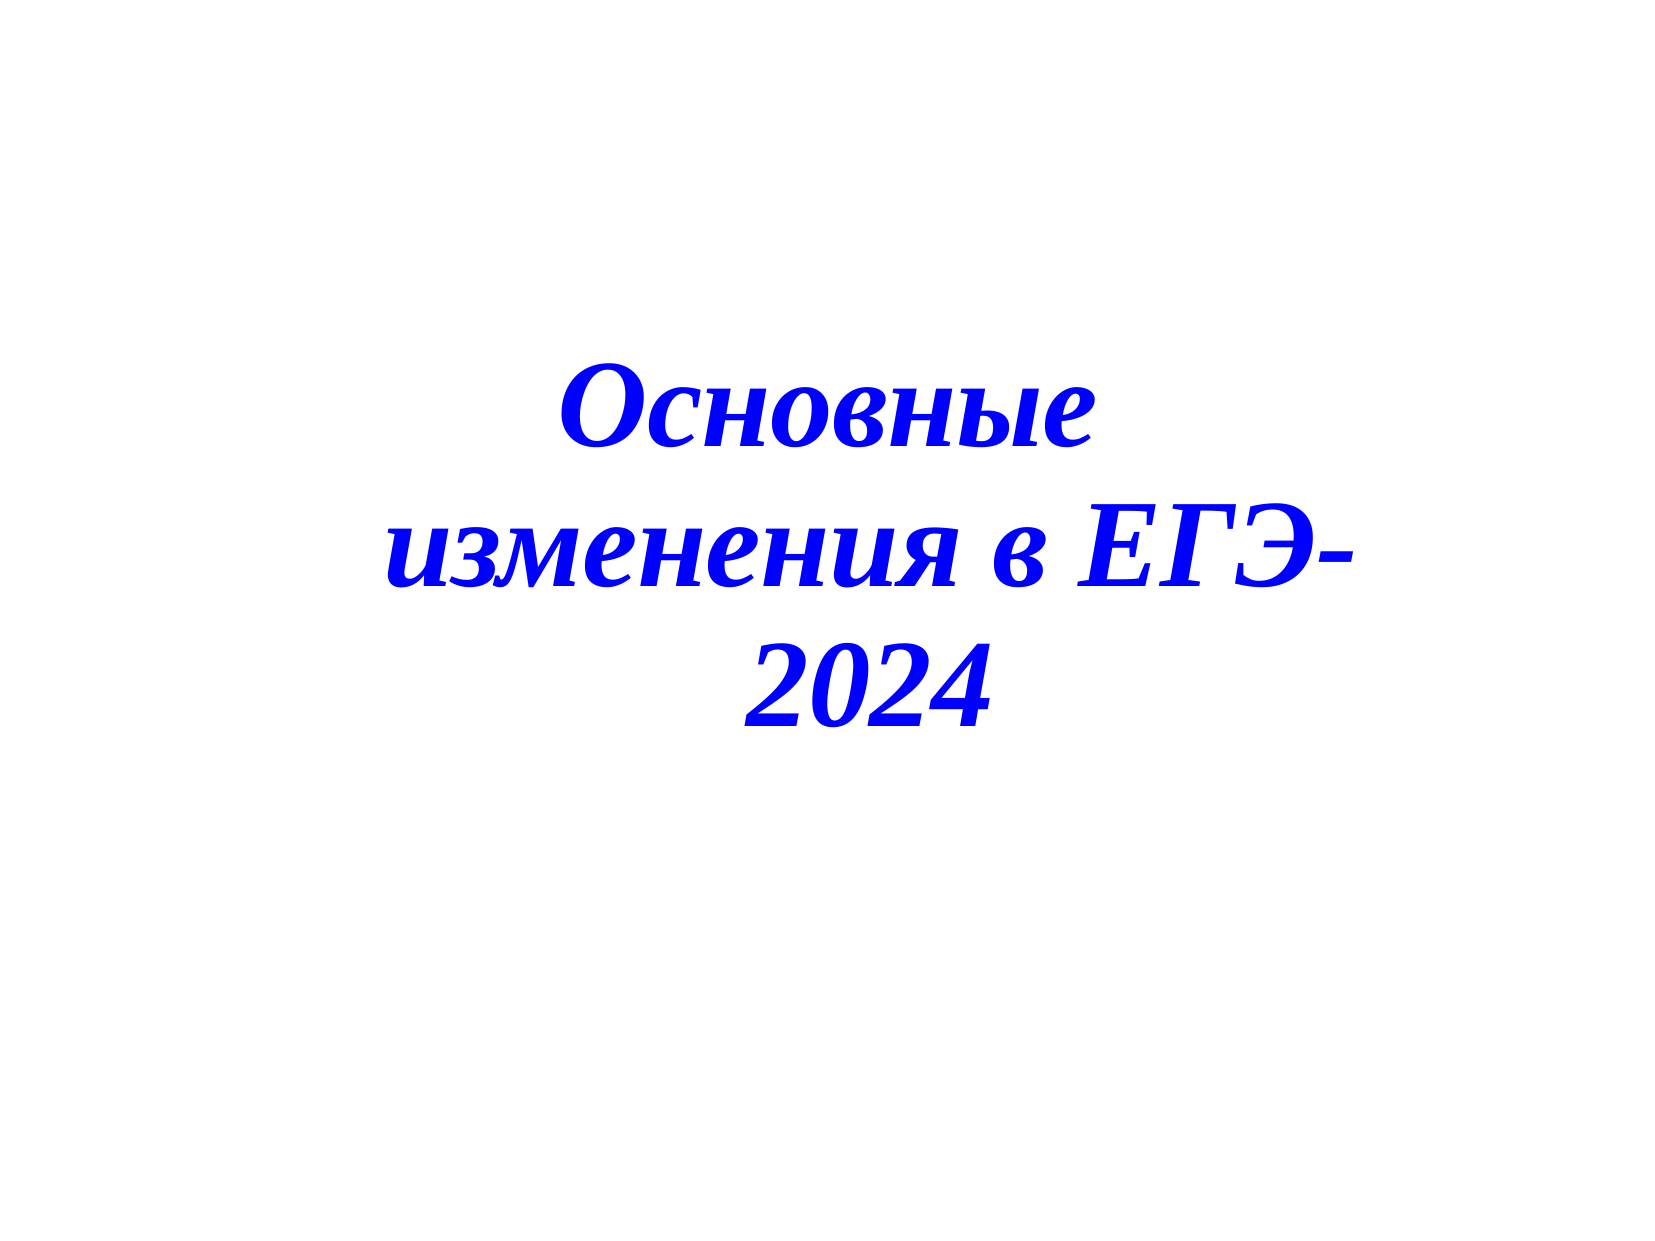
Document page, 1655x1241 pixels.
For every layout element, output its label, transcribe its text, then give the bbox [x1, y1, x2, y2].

text_box Основные изменения в ЕГЭ-2024 [293, 317, 1360, 752]
